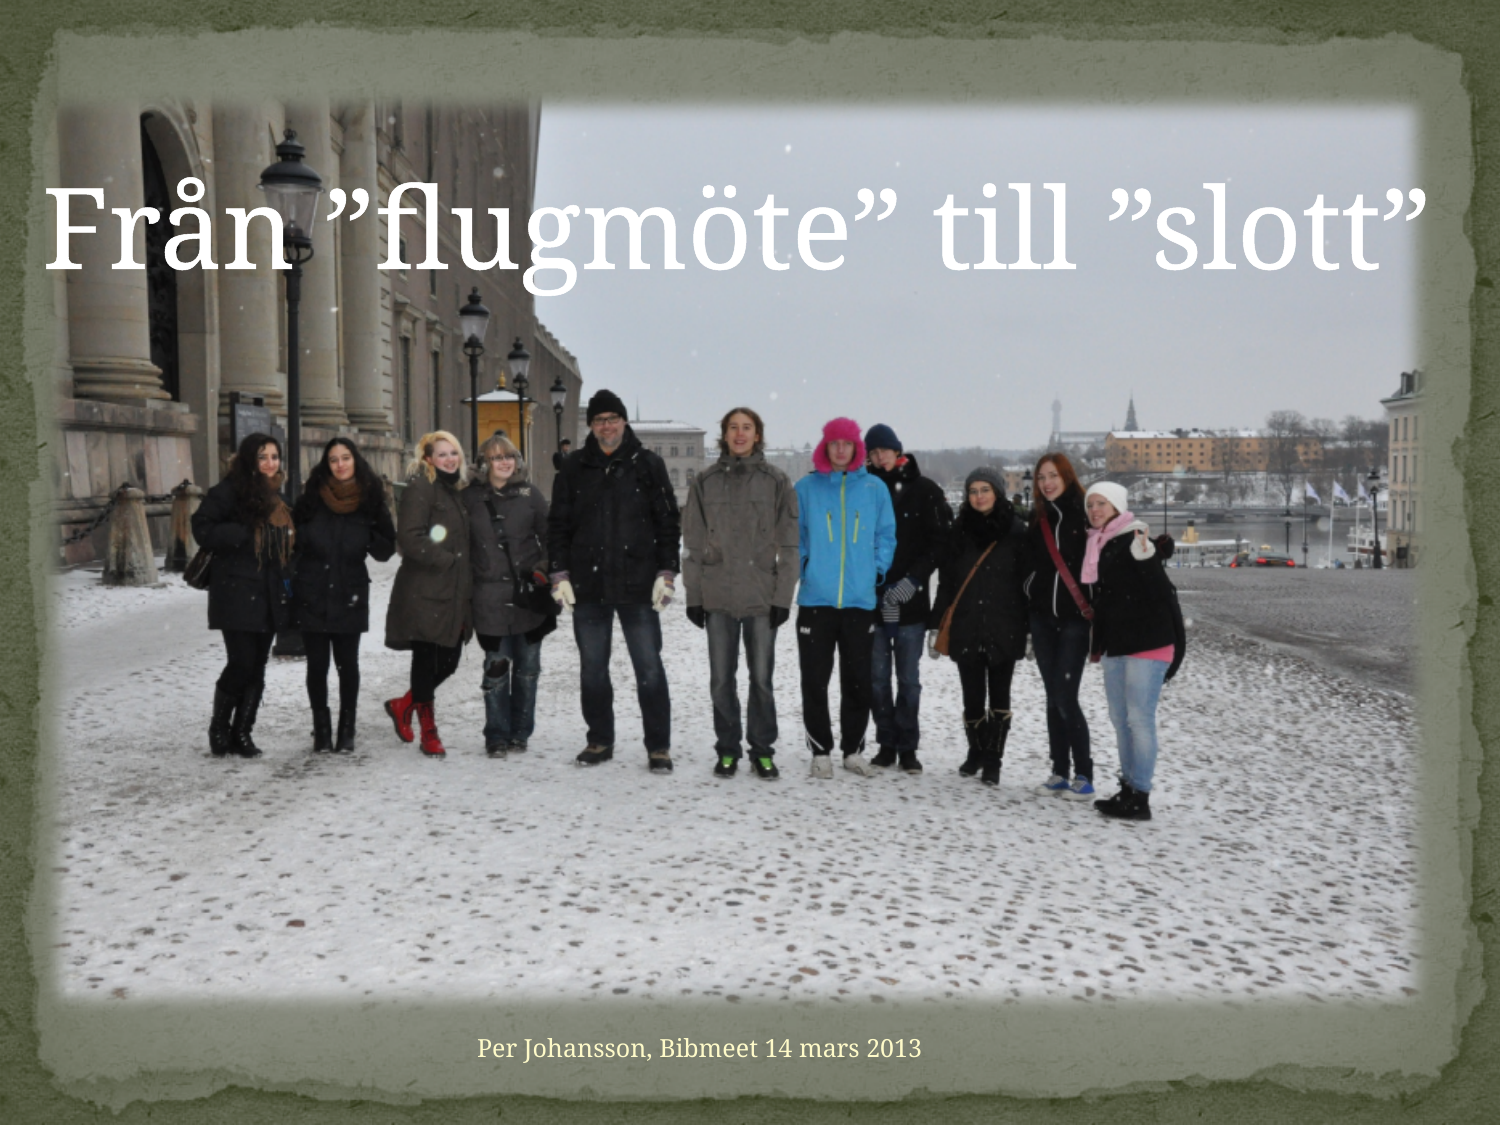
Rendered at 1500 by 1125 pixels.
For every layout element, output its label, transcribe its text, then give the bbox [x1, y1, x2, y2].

footer Per Johansson, Bibmeet 14 mars 2013 [350, 1026, 938, 1081]
picture [43, 91, 1434, 1013]
